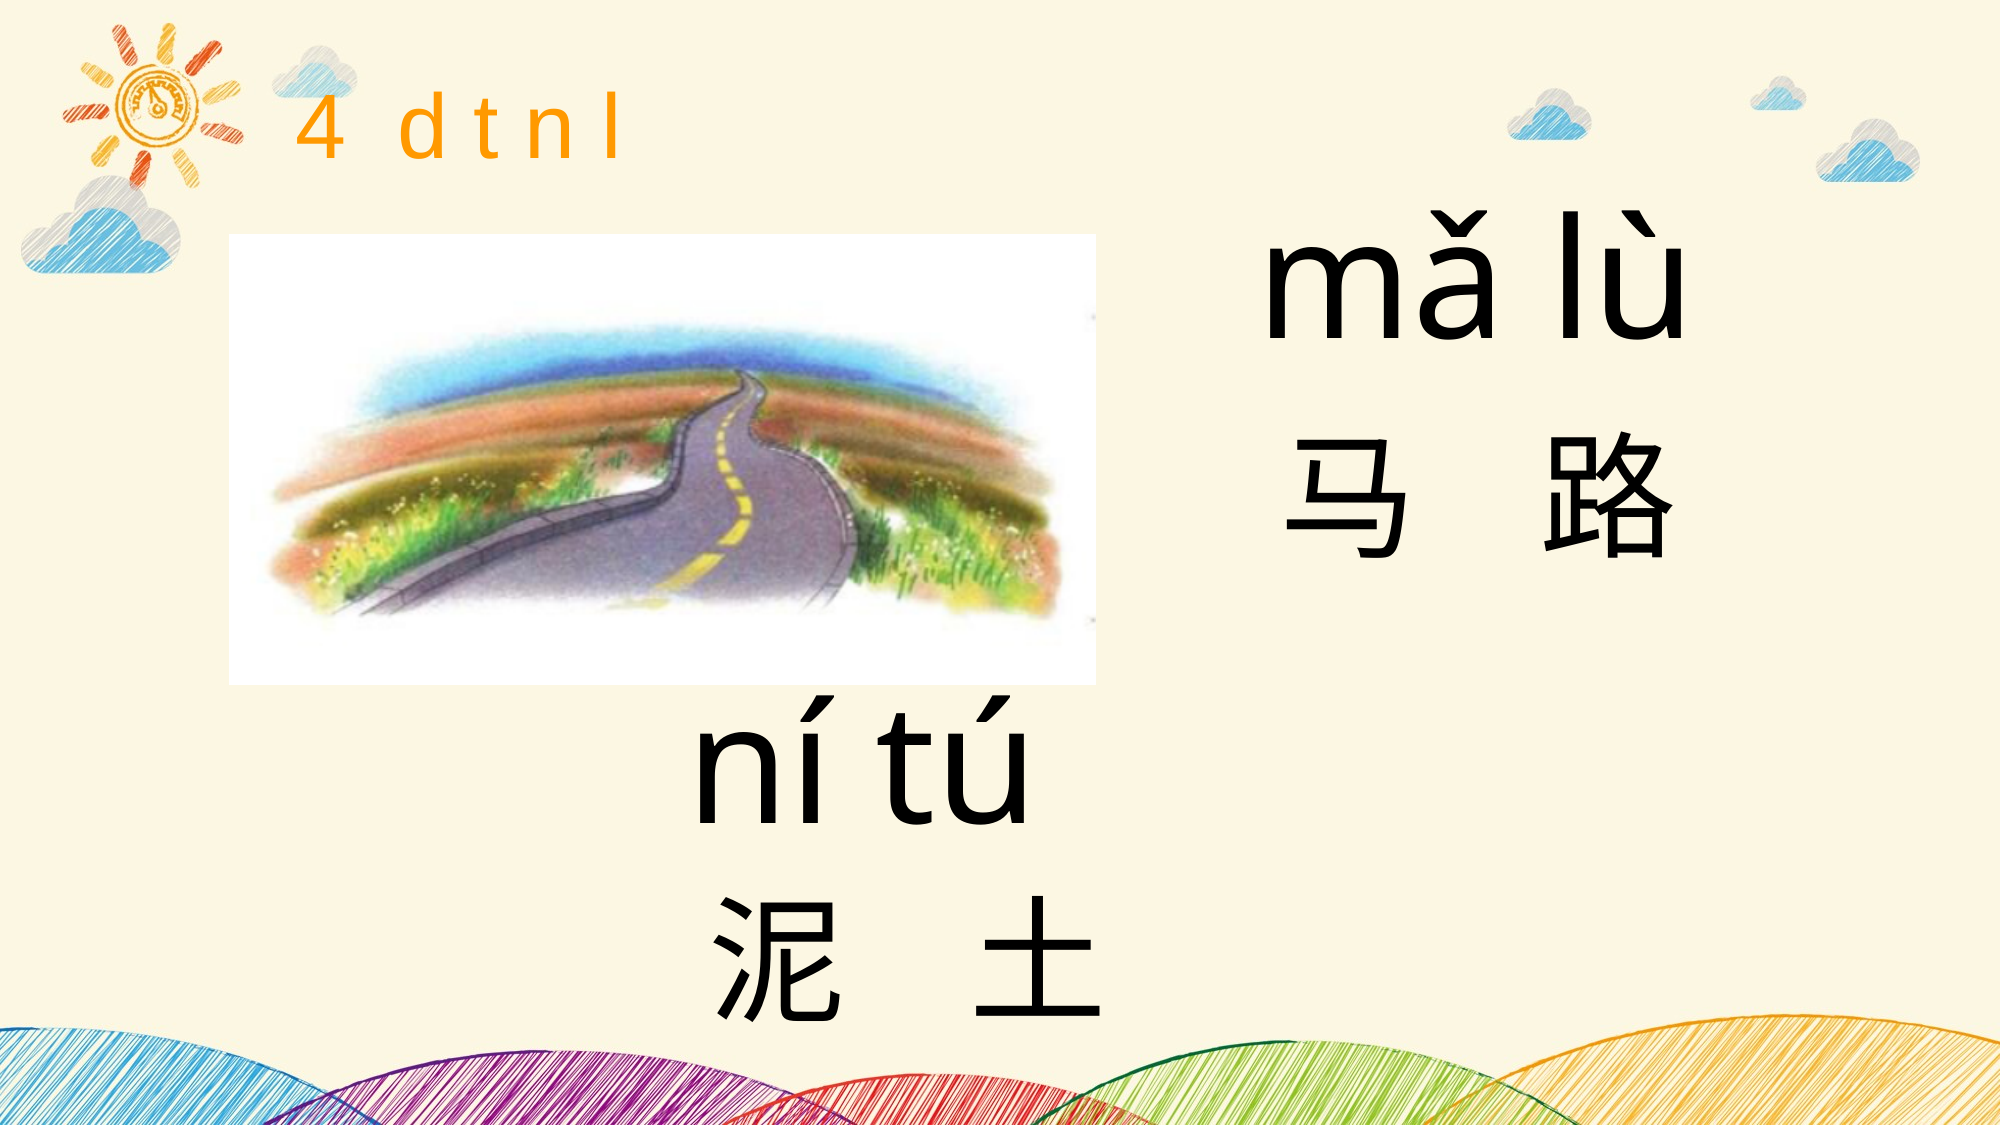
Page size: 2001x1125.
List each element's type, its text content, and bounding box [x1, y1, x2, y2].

picture [0, 0, 2000, 1125]
text_box 泥 土 [693, 866, 1122, 1046]
text_box ní tú [671, 649, 1364, 864]
text_box 马 路 [1264, 402, 1692, 583]
text_box 4 d t n l [280, 59, 1096, 185]
text_box mǎ lù [1242, 164, 1935, 380]
